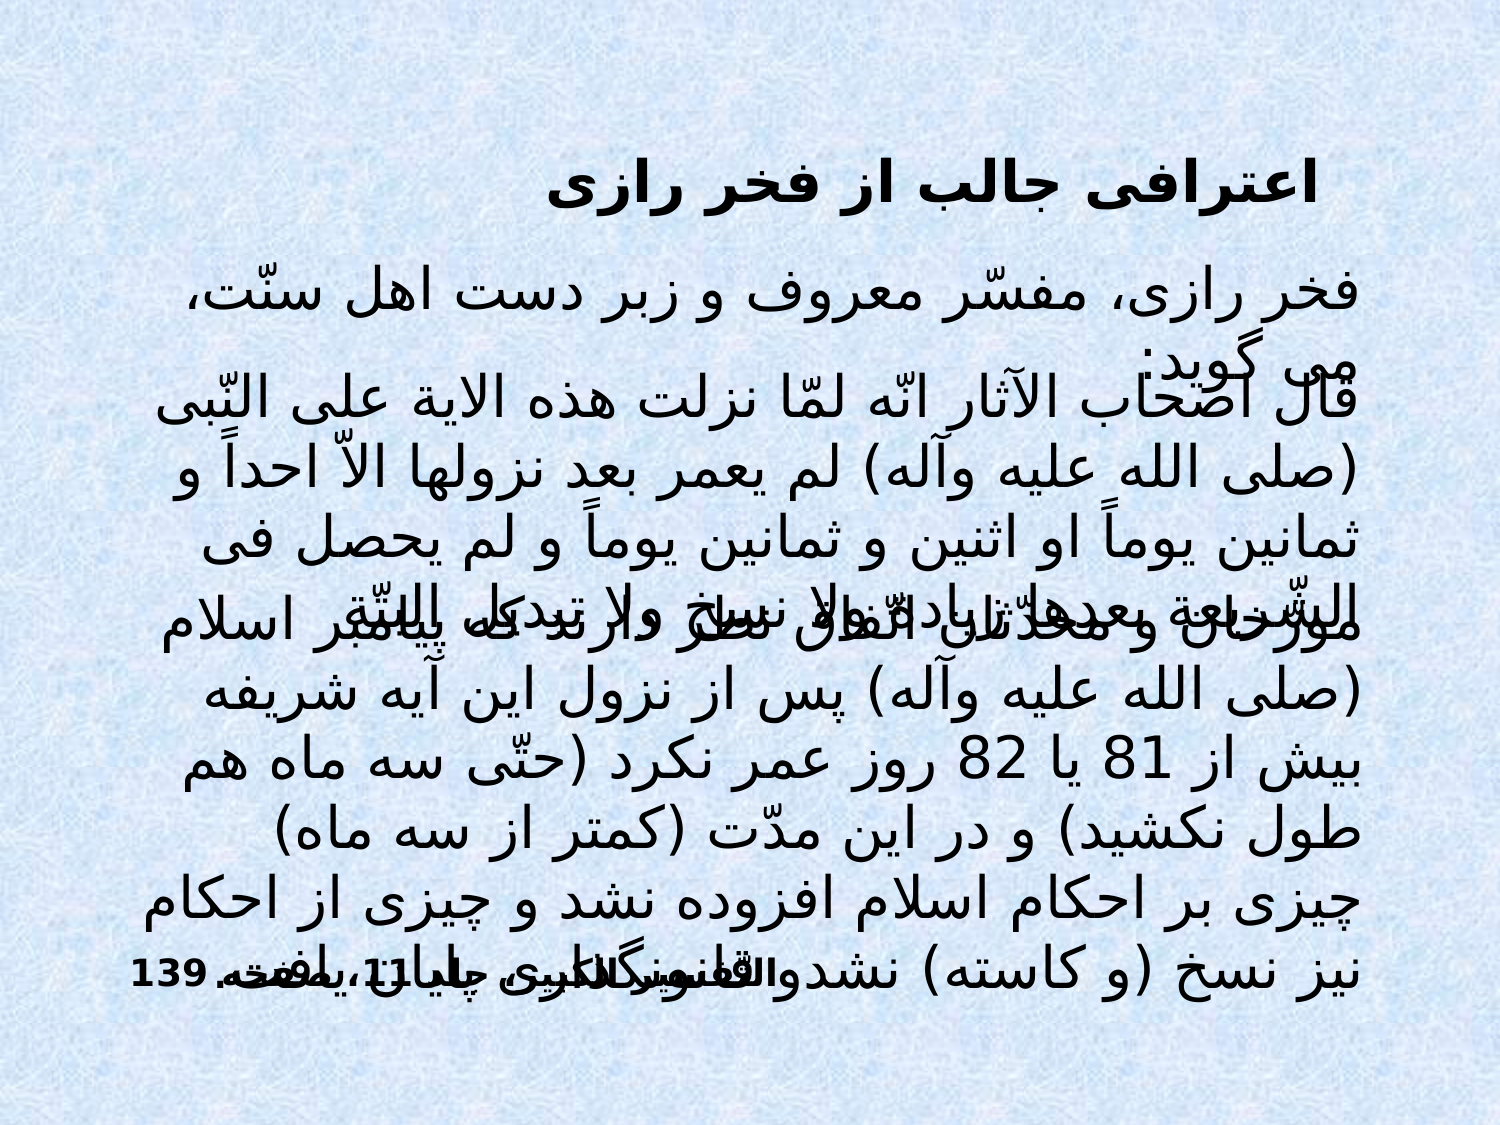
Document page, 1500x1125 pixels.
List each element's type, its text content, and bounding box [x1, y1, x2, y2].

picture [0, 0, 1500, 1125]
text_box مورّخان و محدّثان اتّفاق نظر دارند كه پيامبر اسلام (صلى الله عليه وآله) پس از نزول اين آيه شريفه بيش از 81 يا 82 روز عمر نكرد (حتّى سه ماه هم طول نكشيد) و در اين مدّت (كمتر از سه ماه) چيزى بر احكام اسلام افزوده نشد و چيزى از احكام نيز نسخ (و كاسته) نشدو قانونگذارى پايان يافت. [115, 573, 1380, 1008]
text_box التّفسير الكبير، جلد 11، صفحه 139 [115, 941, 794, 1002]
text_box قال اصحاب الآثار انّه لمّا نزلت هذه الاية على النّبى (صلى الله عليه وآله) لم يعمر بعد نزولها الاّ احداً و ثمانين يوماً او اثنين و ثمانين يوماً و لم يحصل فى الشّريعة بعدها زيادة ولا نسخ ولا تبديل البتّة [112, 352, 1376, 647]
text_box اعترافى جالب از فخر رازى [531, 137, 1337, 222]
text_box فخر رازى، مفسّر معروف و زبر دست اهل سنّت، مى گويد: [112, 243, 1376, 352]
